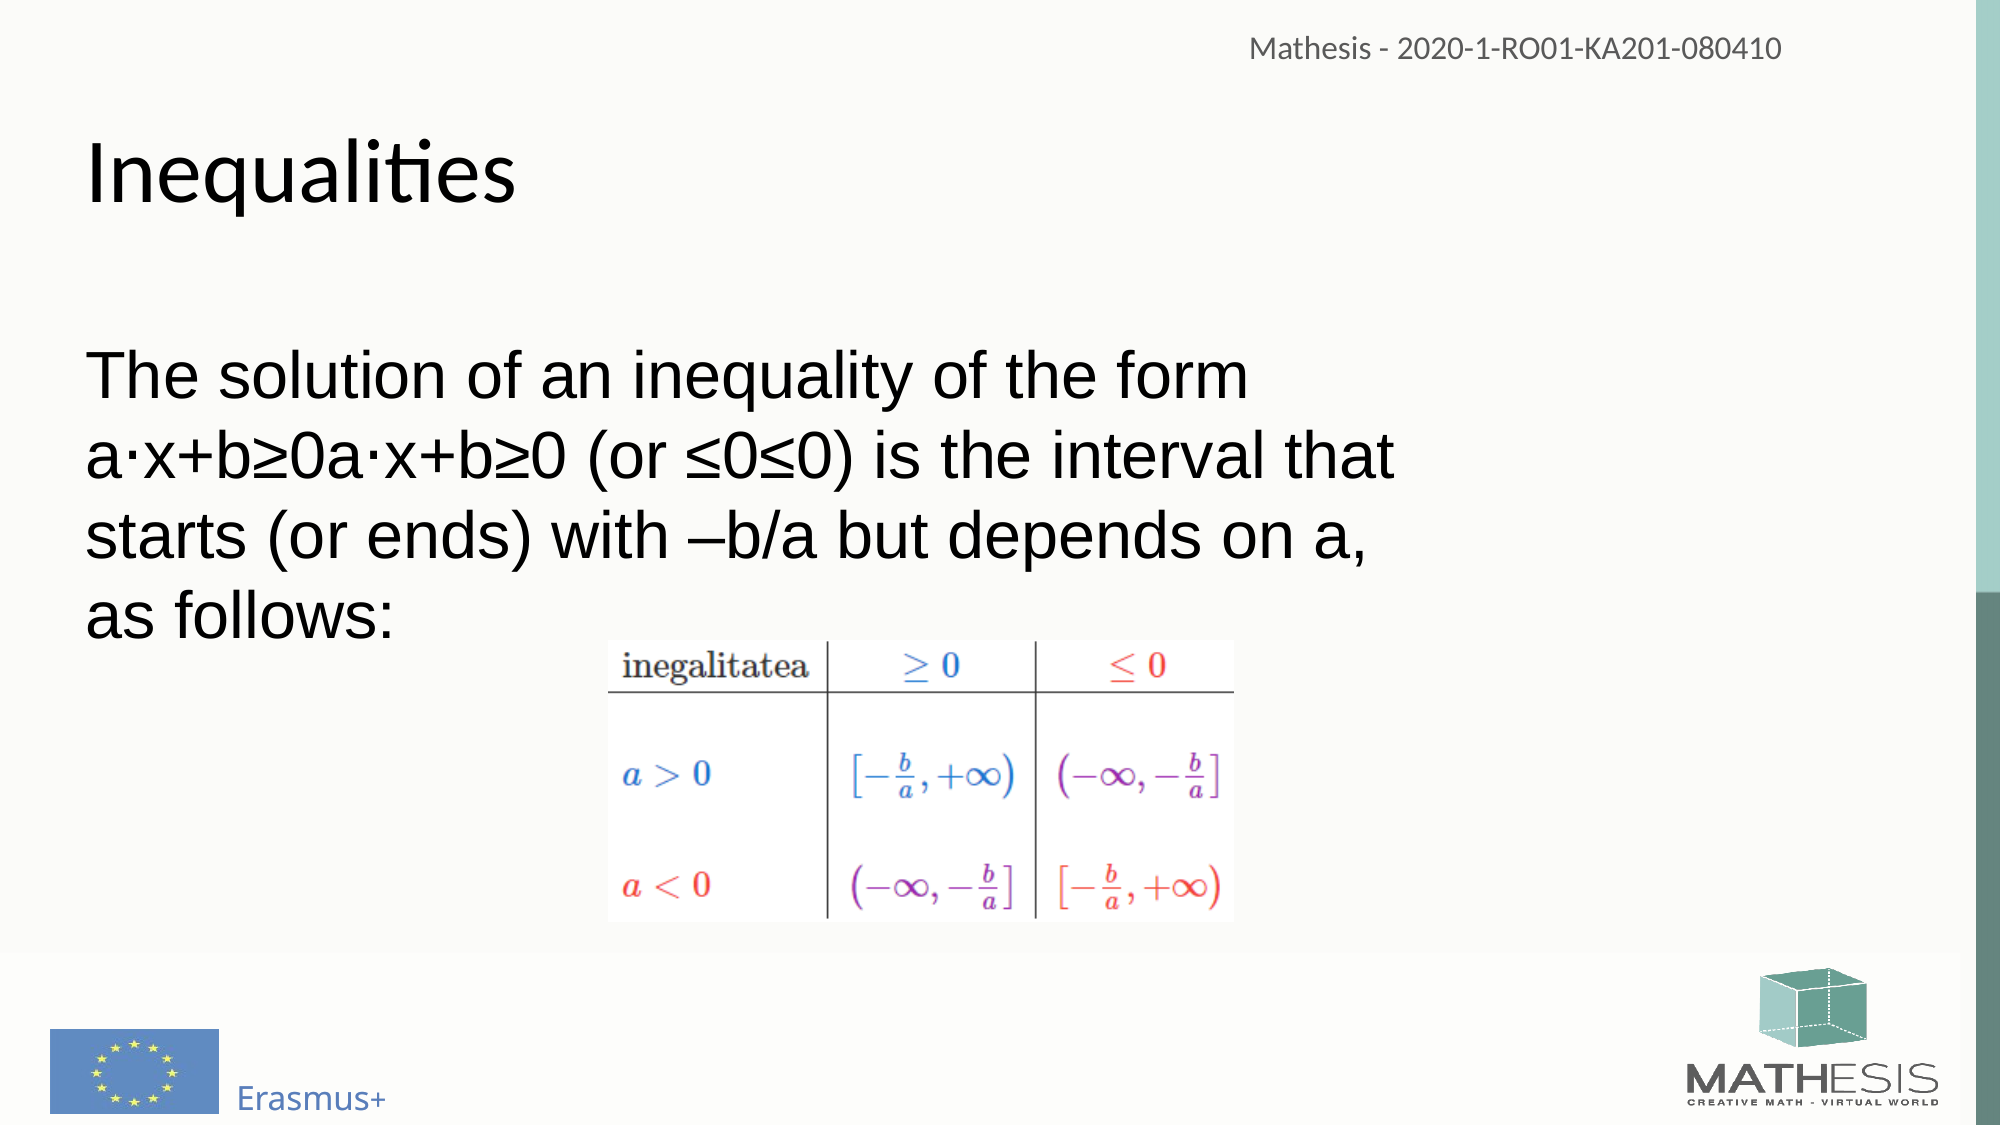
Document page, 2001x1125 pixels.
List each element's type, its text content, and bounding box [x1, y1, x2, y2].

picture [608, 639, 1234, 922]
text_box Δ>0 [50, 1029, 219, 1114]
text_box Δ>0 [1976, 0, 2000, 1125]
title Inequalities [70, 103, 1771, 345]
subtitle The solution of an inequality of the form a⋅x+b≥0a⋅x+b≥0 (or ≤0≤0) is the interval that starts (or ends) with –b/a but depends on a, as follows: [70, 324, 1471, 721]
text_box Δ>0 [1664, 928, 1961, 1125]
